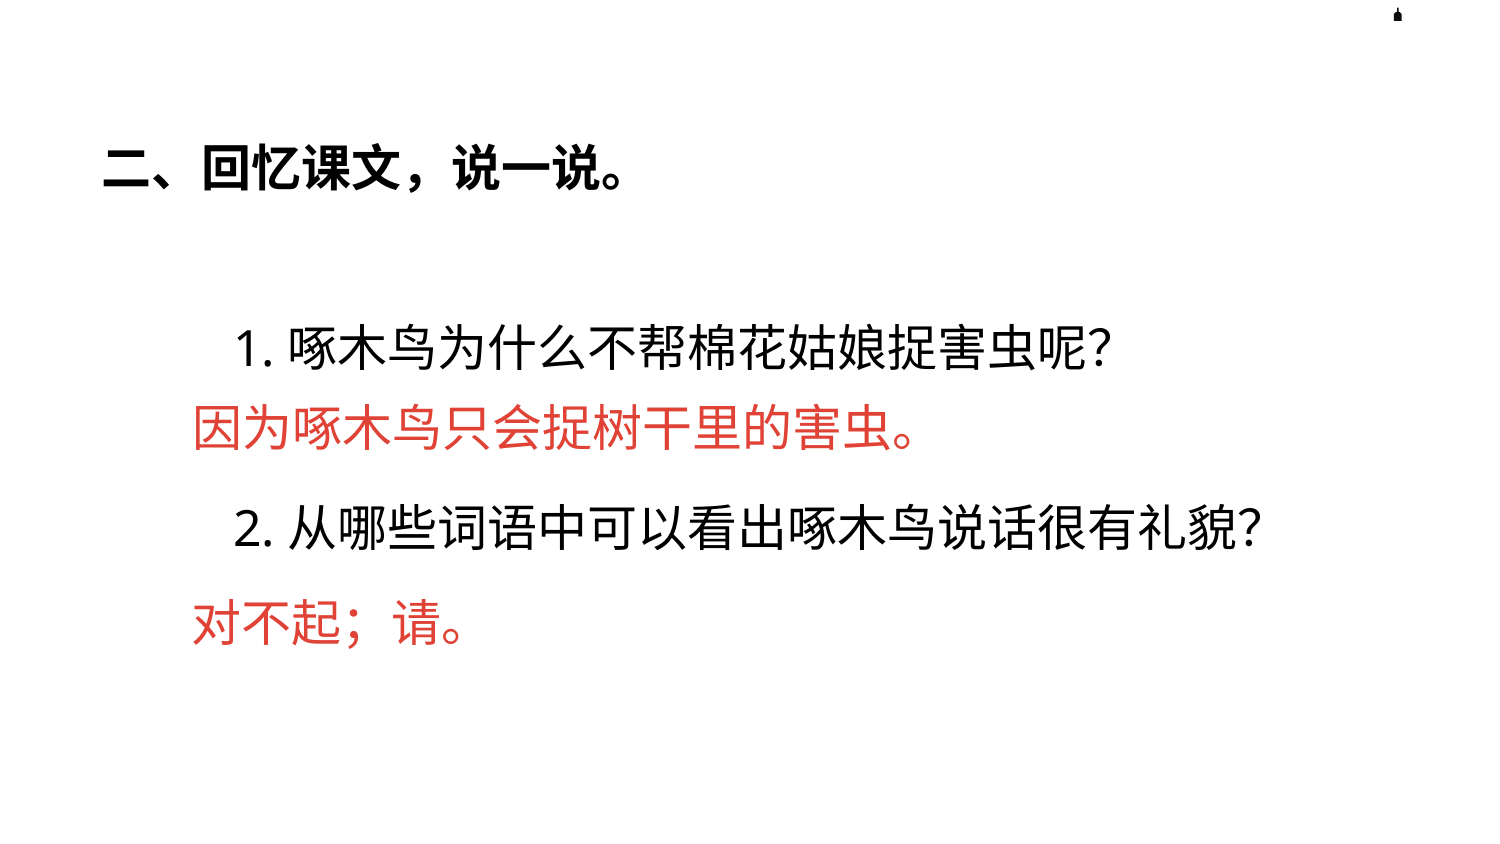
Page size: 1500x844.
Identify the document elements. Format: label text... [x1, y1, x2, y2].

text_box 二、回忆课文，说一说。 1.啄木鸟为什么不帮棉花姑娘捉害虫呢？ 2.从哪些词语中可以看出啄木鸟说话很有礼貌？ [90, 100, 1362, 563]
text_box 因为啄木鸟只会捉树干里的害虫。 [180, 390, 1323, 462]
text_box 对不起；请。 [180, 585, 589, 658]
